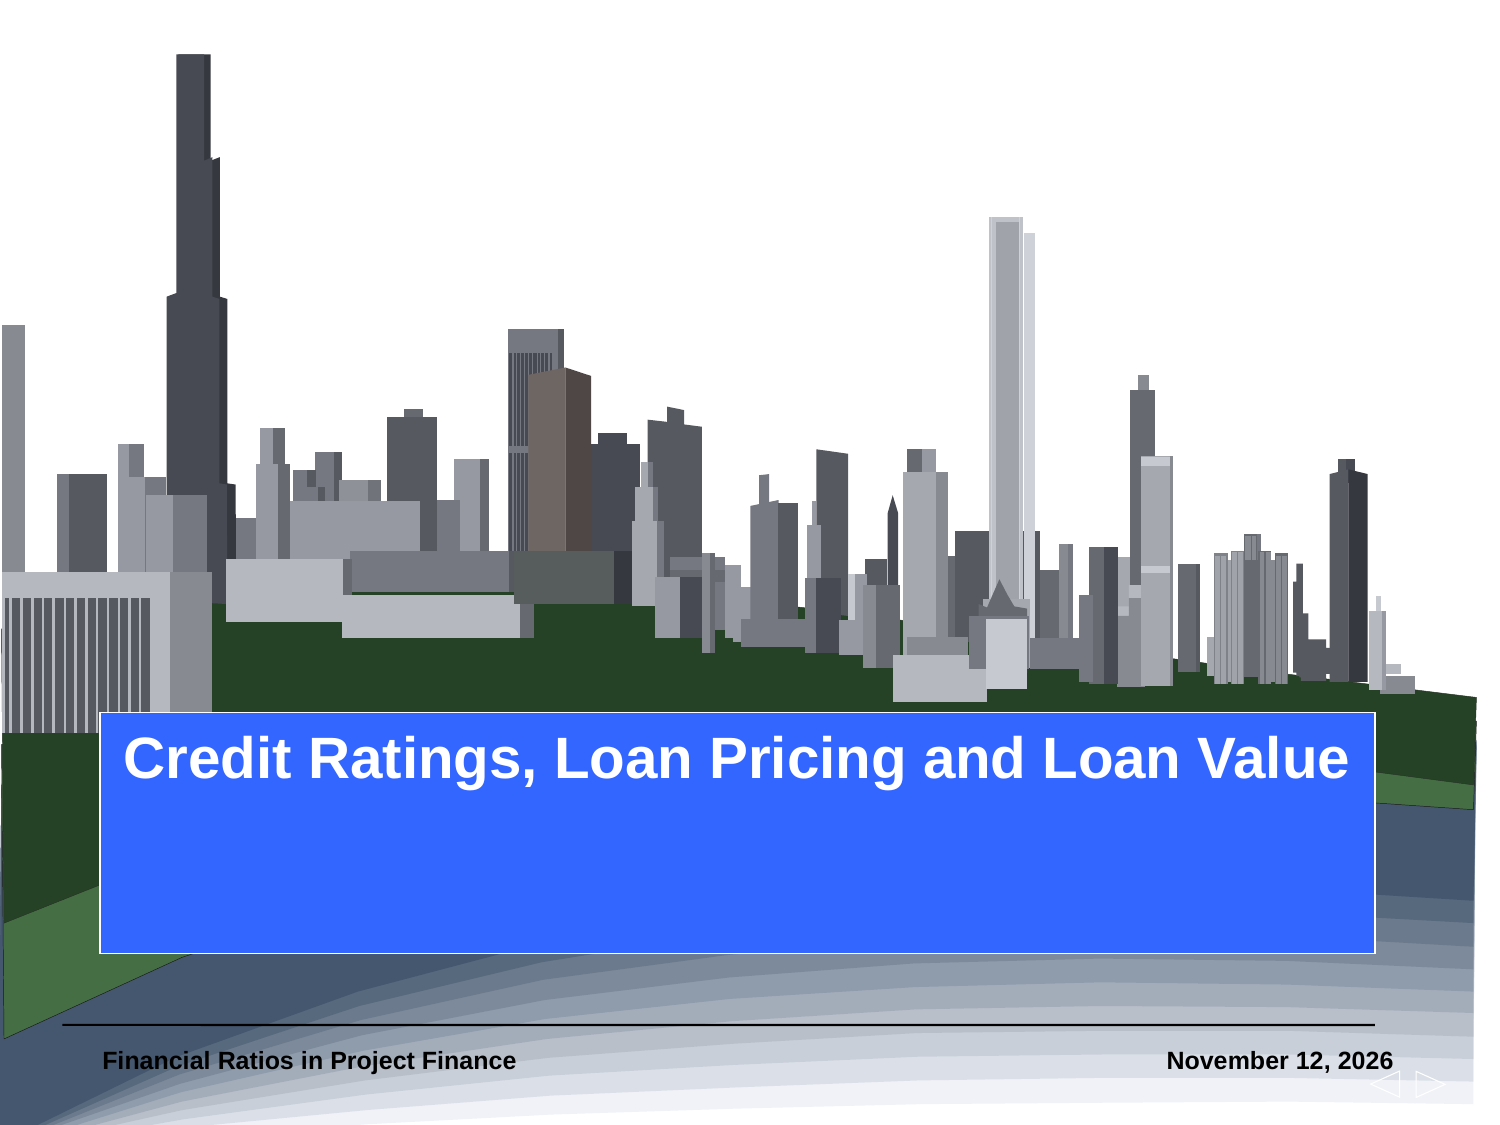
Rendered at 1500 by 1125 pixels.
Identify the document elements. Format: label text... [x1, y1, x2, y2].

title Credit Ratings, Loan Pricing and Loan Value [99, 712, 1376, 954]
